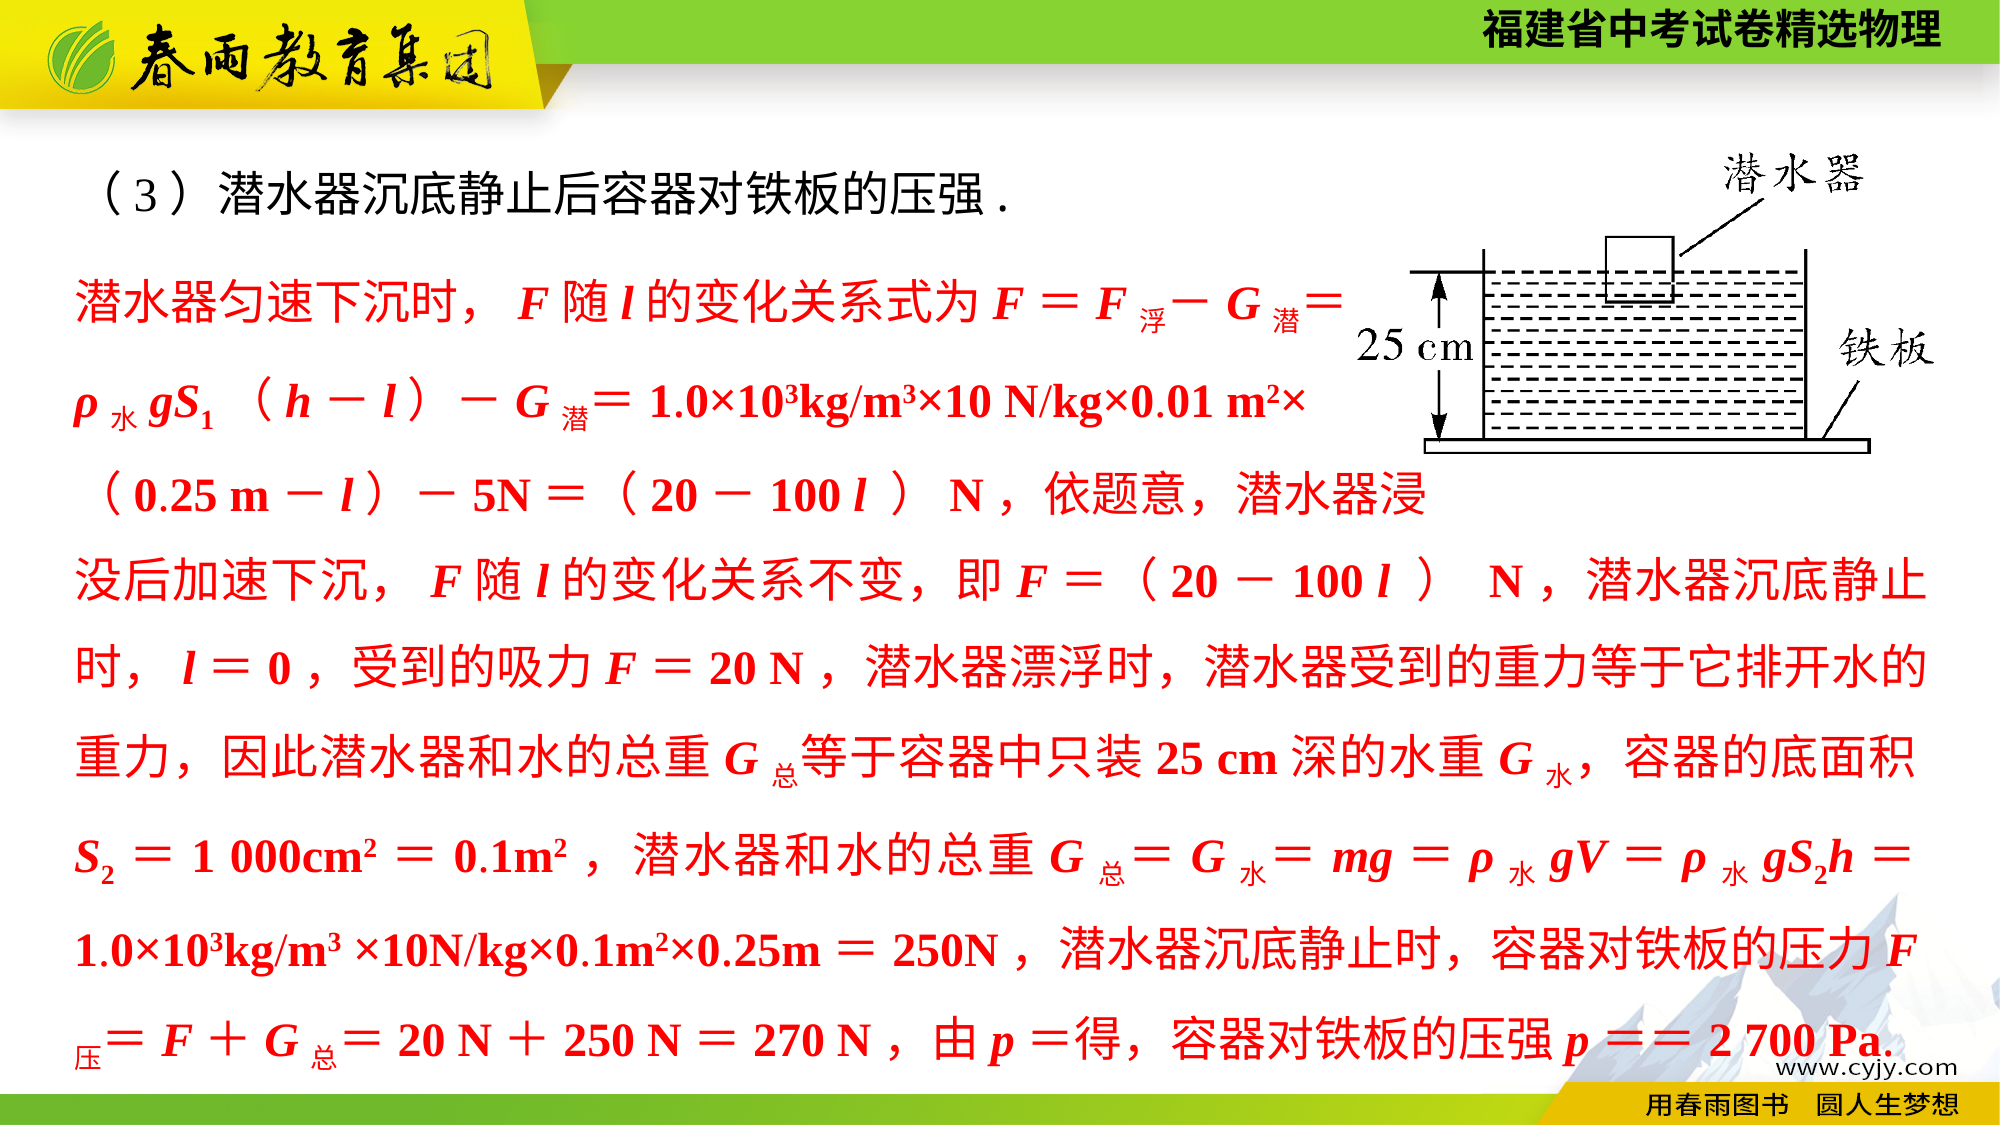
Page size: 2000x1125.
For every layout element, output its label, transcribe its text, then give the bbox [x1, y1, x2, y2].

picture [0, 0, 2000, 1125]
list （3）潜水器沉底静止后容器对铁板的压强. [59, 126, 1944, 222]
